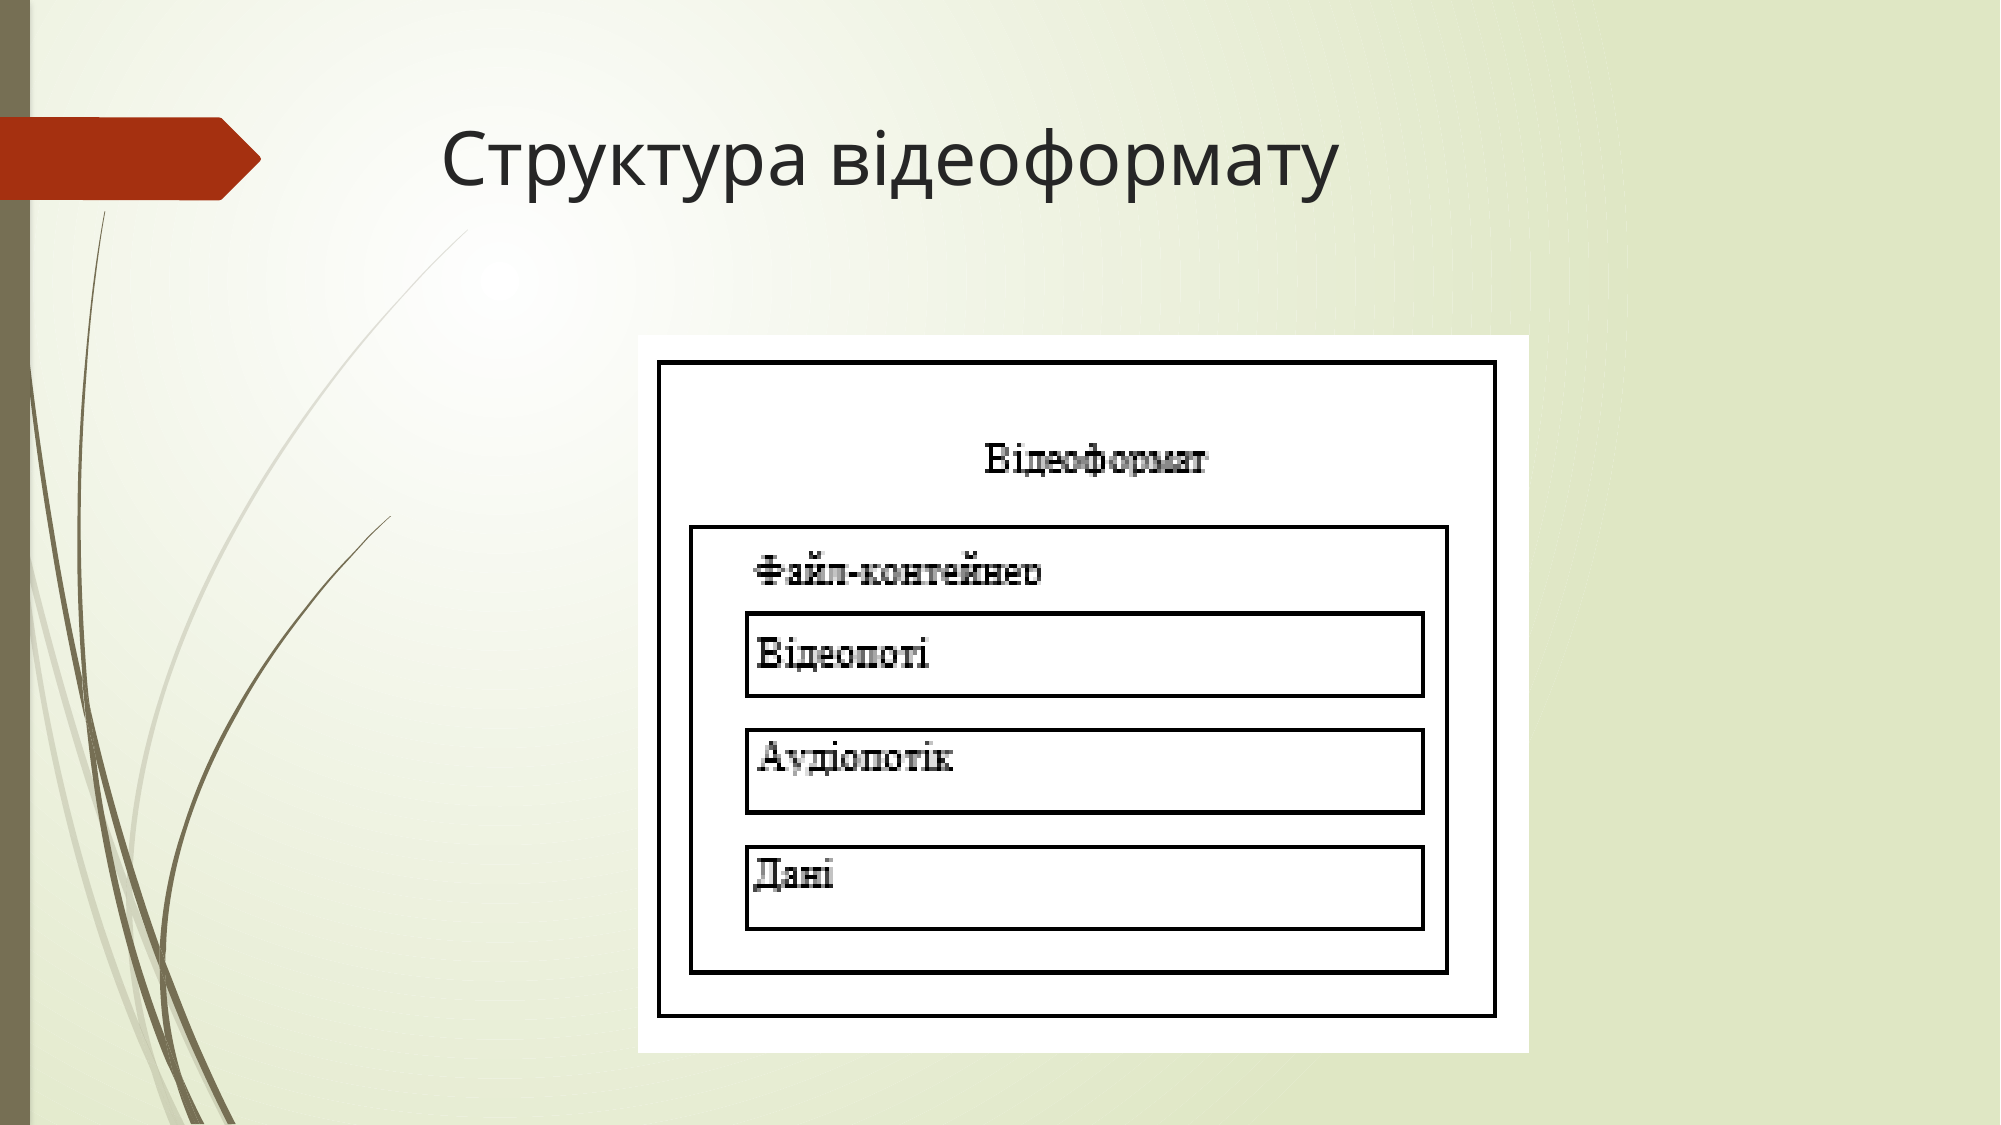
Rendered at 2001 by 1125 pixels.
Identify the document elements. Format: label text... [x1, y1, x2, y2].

picture [637, 334, 1529, 1053]
title Структура відеоформату [425, 102, 1888, 313]
